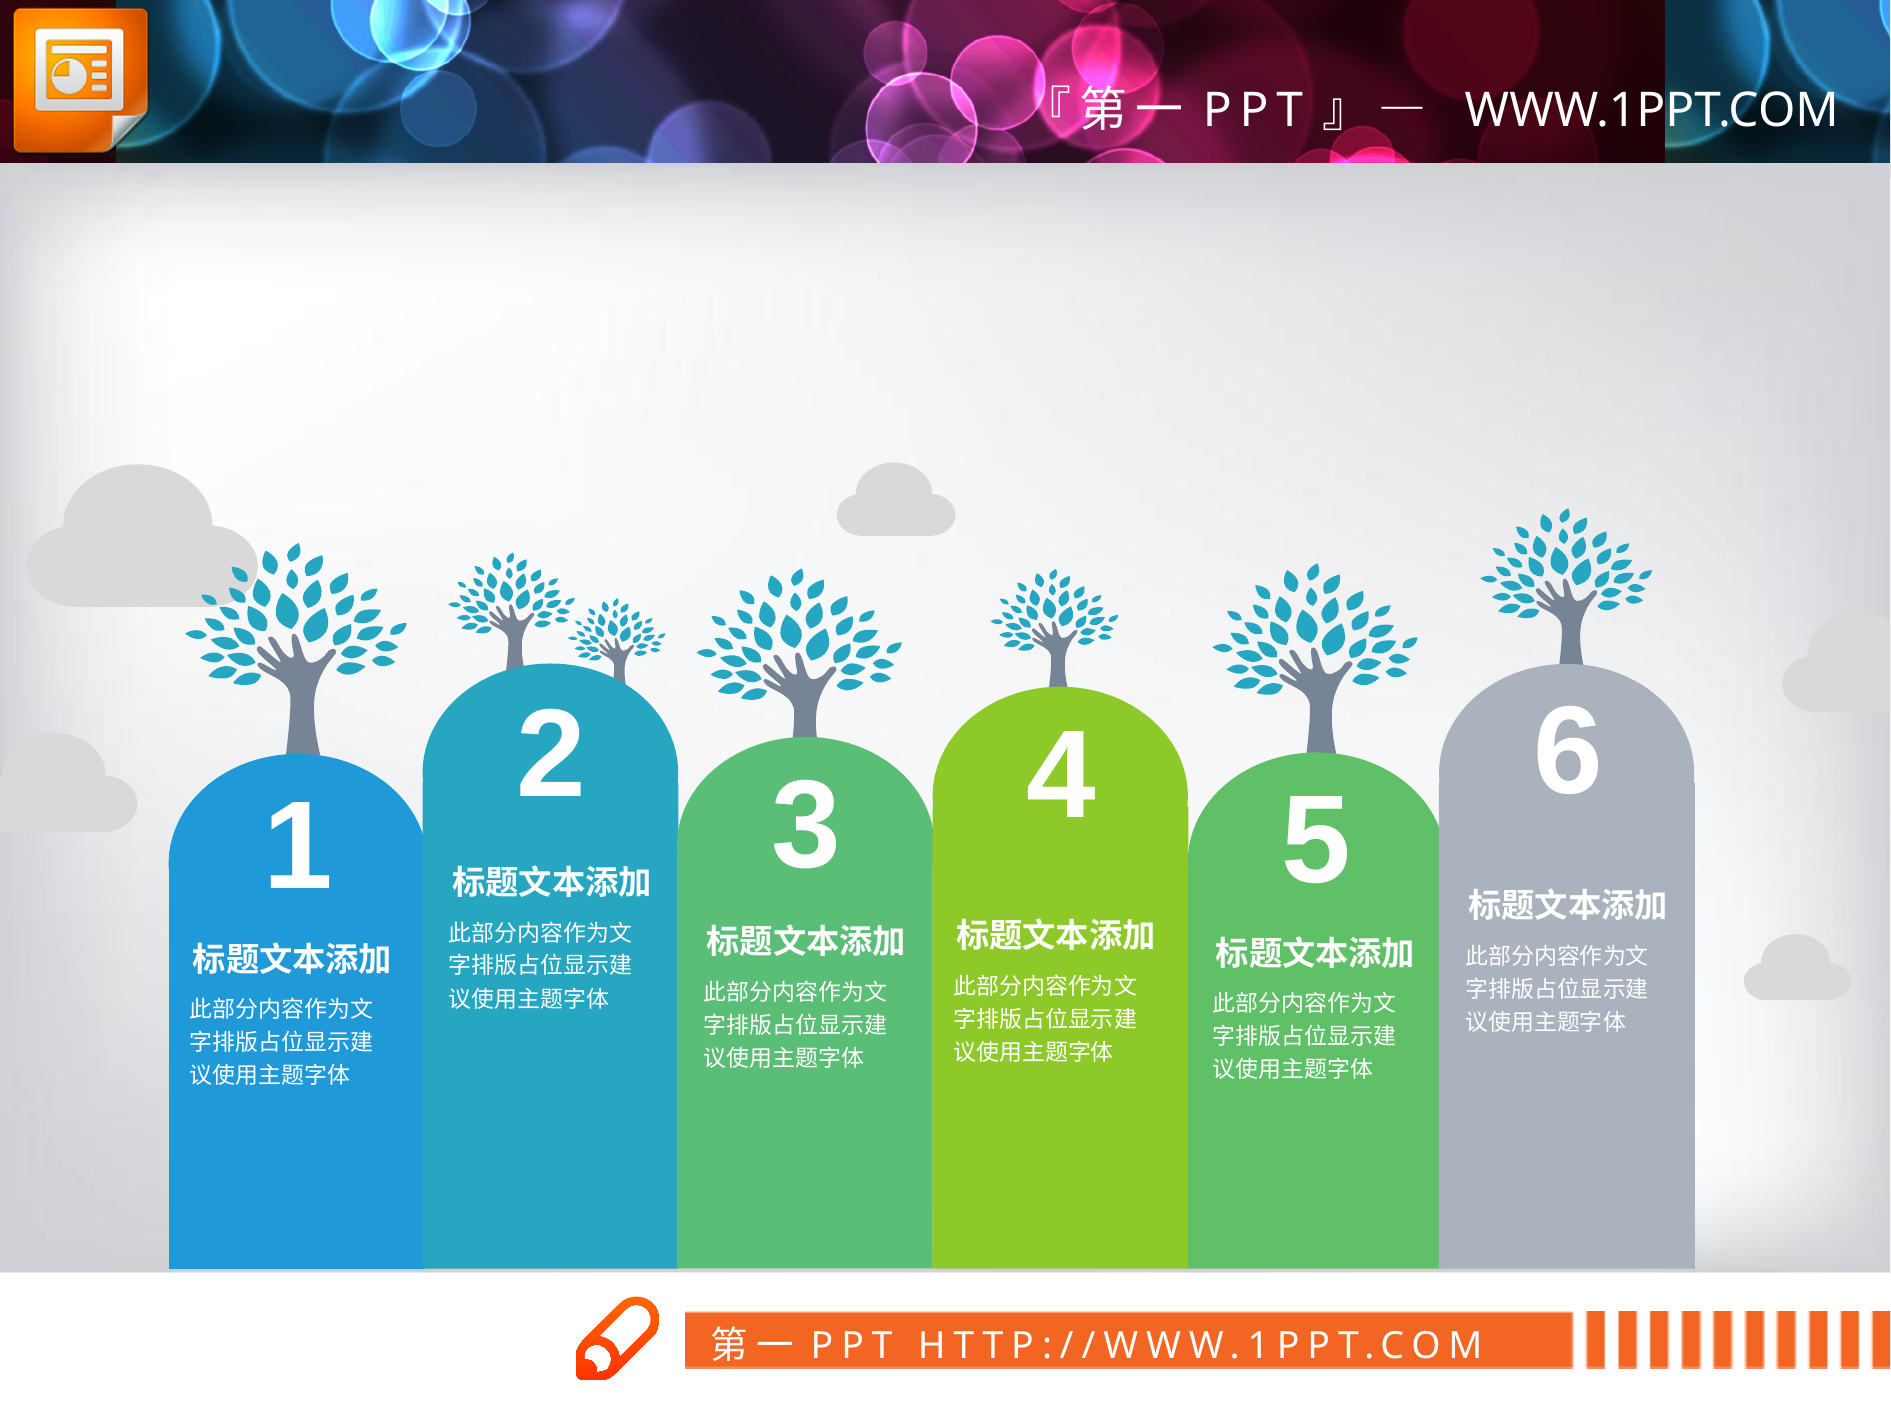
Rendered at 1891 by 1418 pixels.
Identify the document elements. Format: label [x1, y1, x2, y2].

picture [0, 0, 1891, 462]
picture [685, 1311, 1891, 1369]
text_box [0, 462, 1891, 1269]
picture [0, 1269, 1891, 1275]
